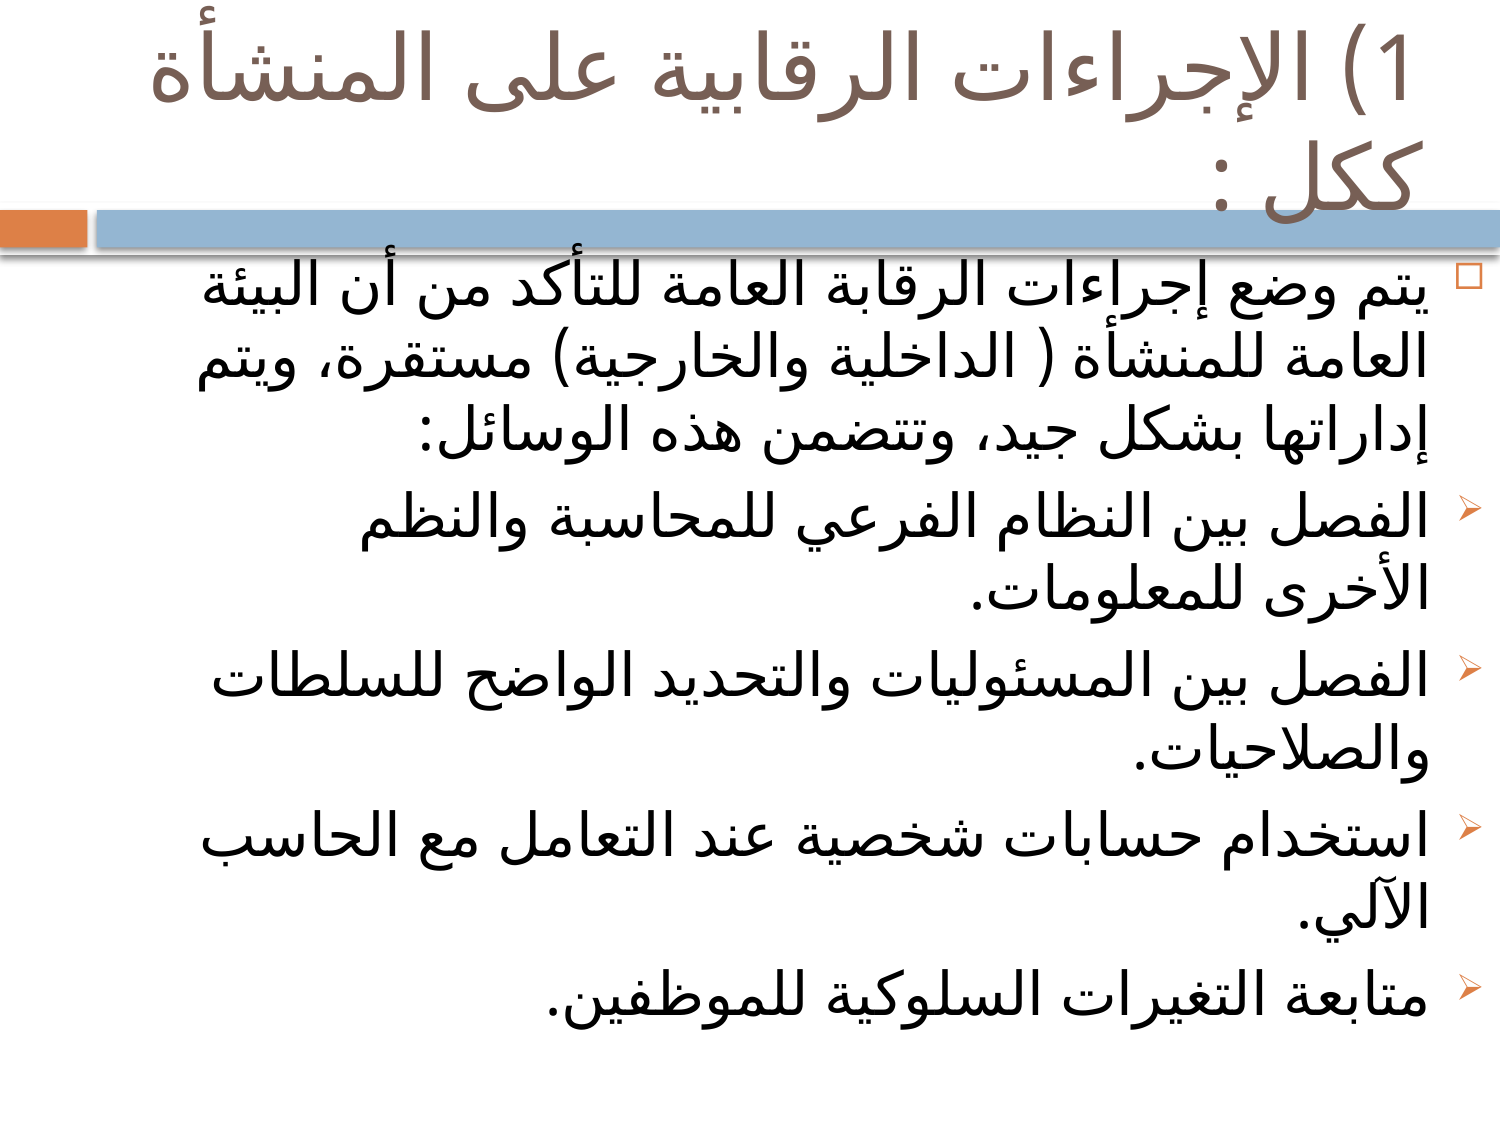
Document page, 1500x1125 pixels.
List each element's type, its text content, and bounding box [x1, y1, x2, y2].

title 1) الإجراءات الرقابية على المنشأة ككل : [100, 37, 1438, 200]
list يتم وضع إجراءات الرقابة العامة للتأكد من أن البيئة العامة للمنشأة ( الداخلية والخارجية) مستقرة، ويتم إداراتها بشكل جيد، وتتضمن هذه الوسائل: الفصل بين النظام الفرعي للمحاسبة والنظم الأخرى للمعلومات. الفصل بين المسئوليات والتحديد الواضح للسلطات والصلاحيات. استخدام حسابات شخصية عند التعامل مع الحاسب الآلي. متابعة التغيرات السلوكية للموظفين. [164, 237, 1500, 1025]
